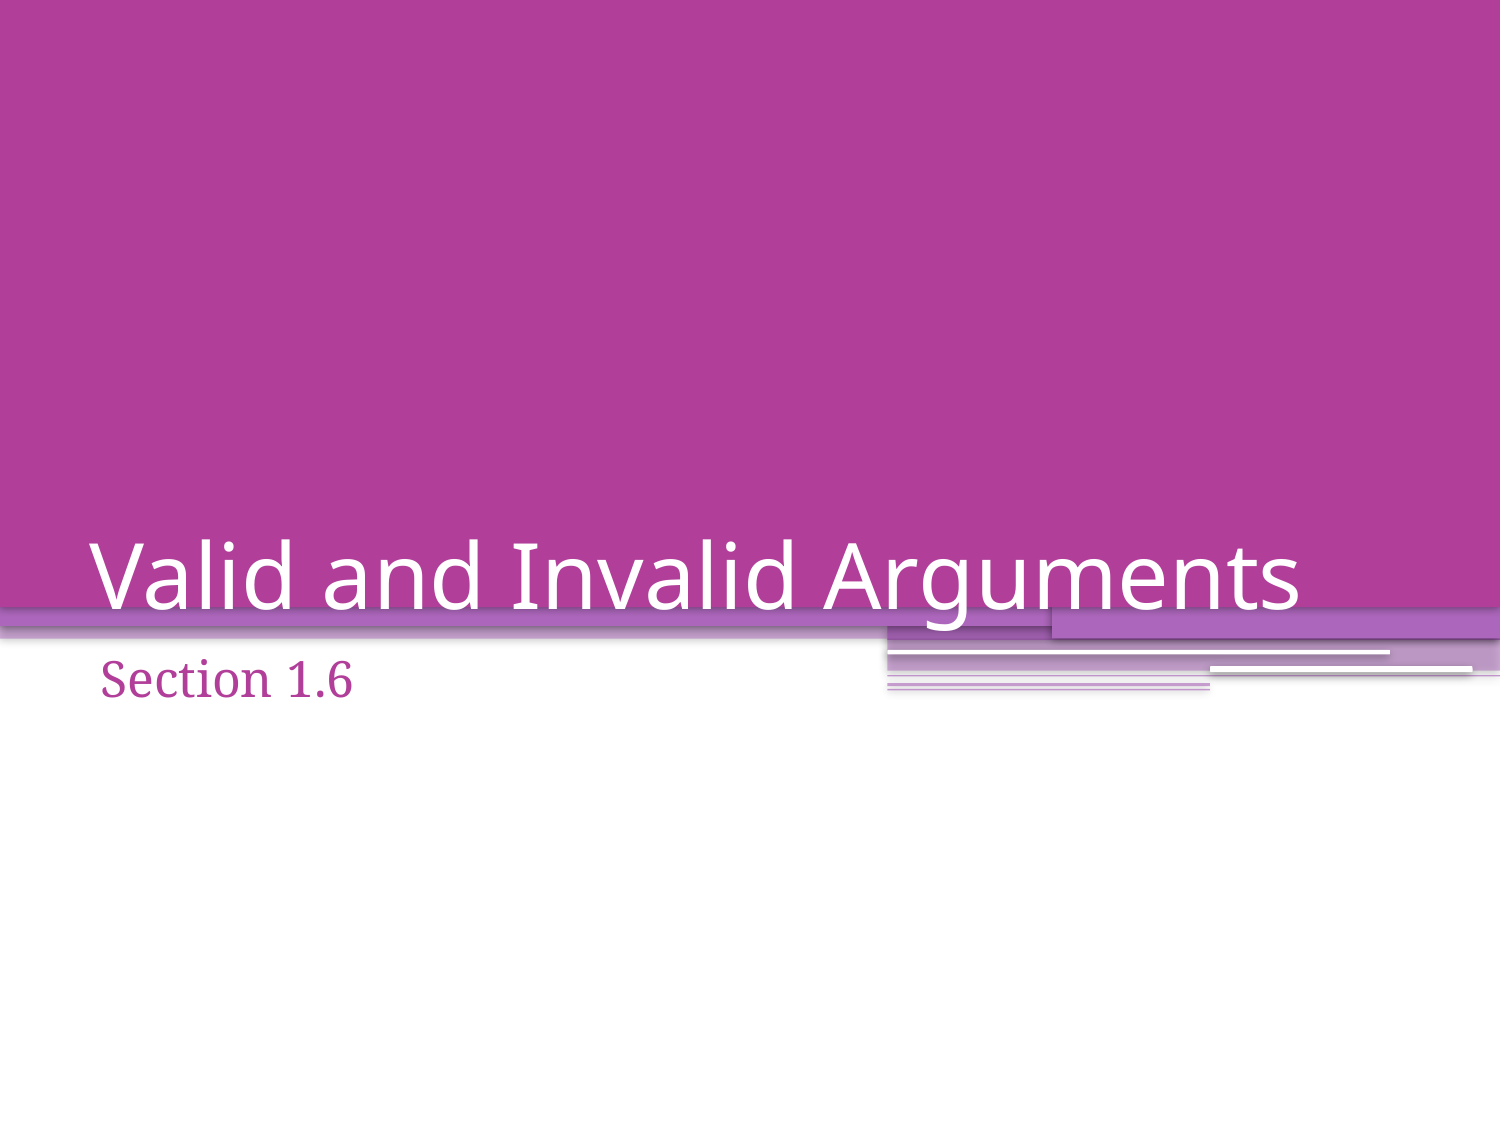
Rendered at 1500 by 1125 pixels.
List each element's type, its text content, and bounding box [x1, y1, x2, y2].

subtitle Section 1.6 [75, 639, 888, 928]
title Valid and Invalid Arguments [75, 394, 1463, 636]
